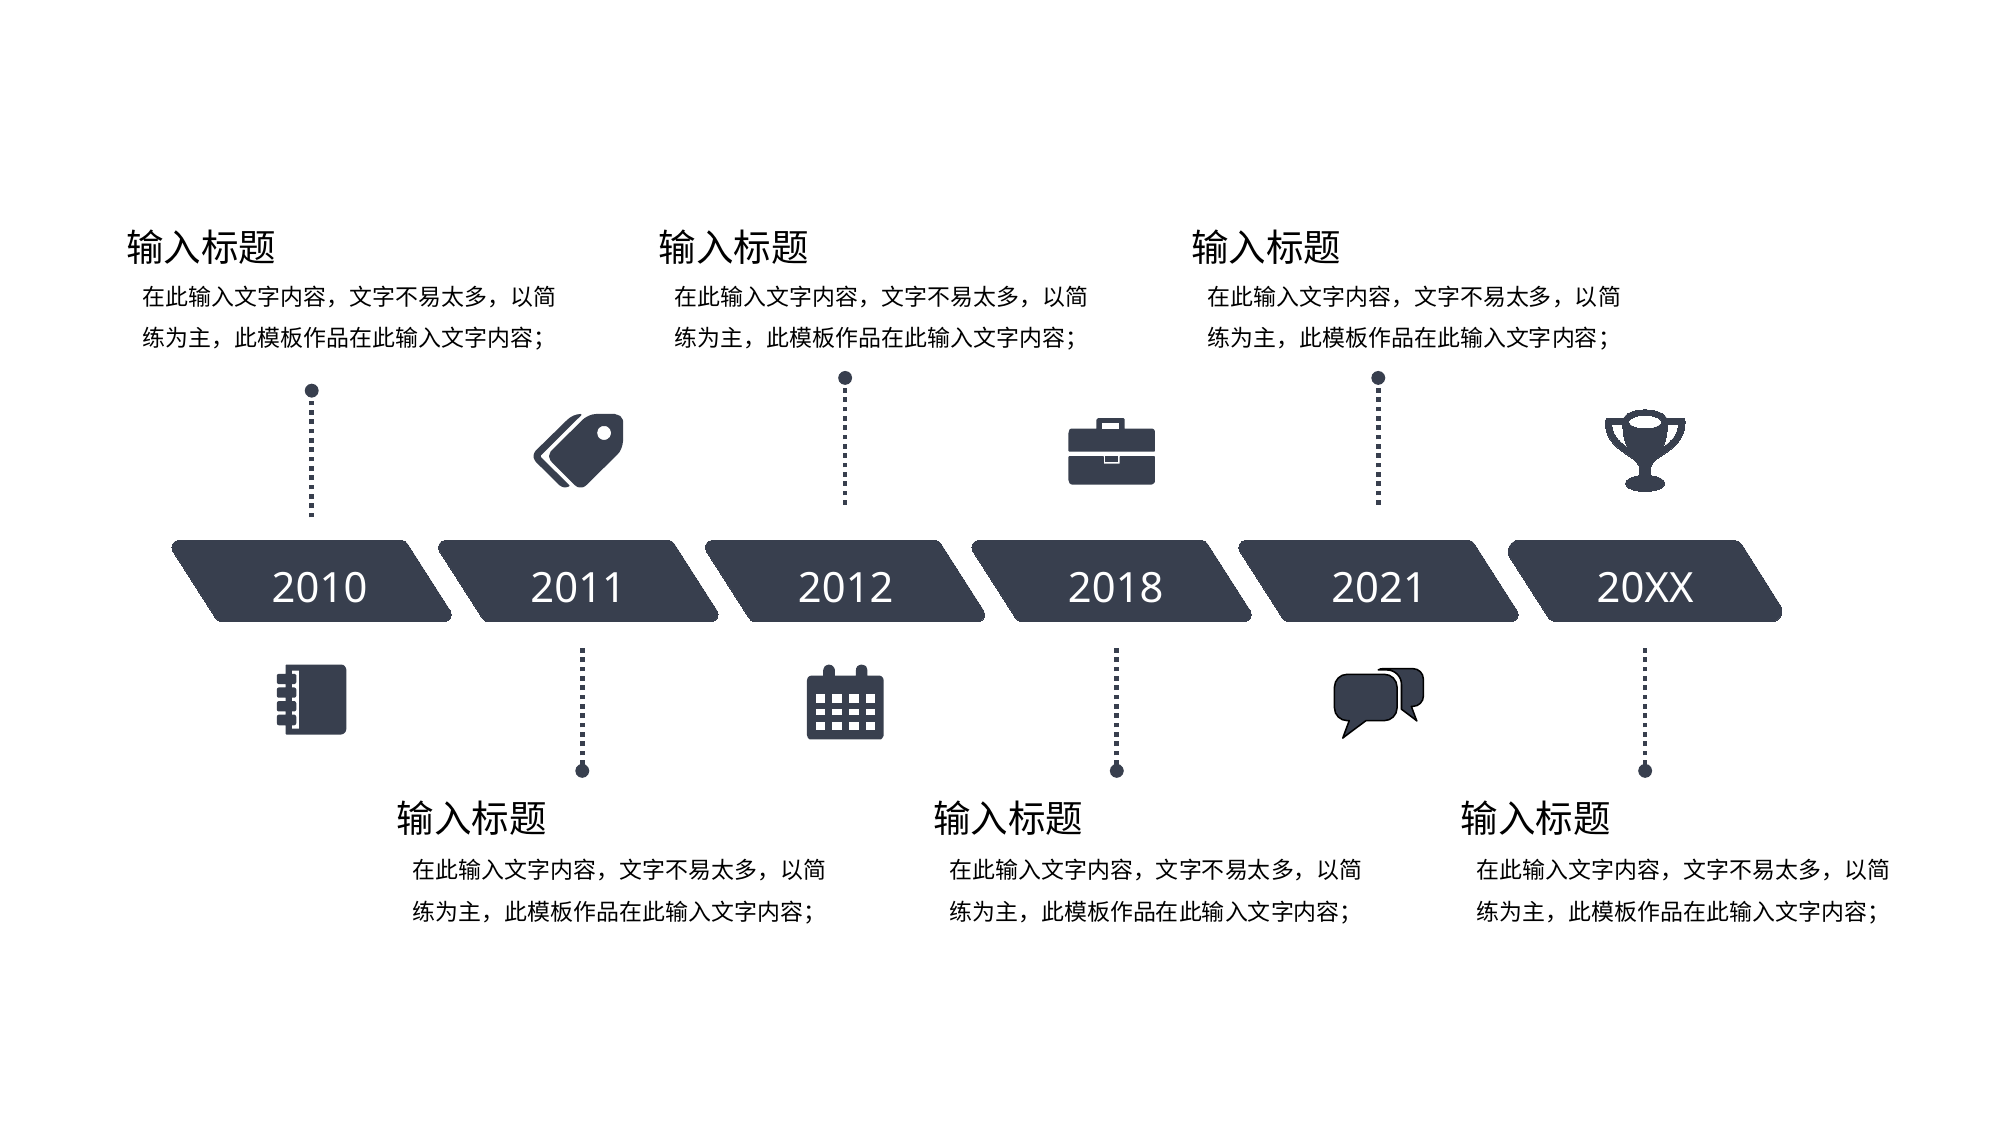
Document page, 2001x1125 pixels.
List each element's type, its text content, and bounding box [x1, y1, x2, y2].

text_box [971, 540, 1252, 622]
text_box 2012 [783, 553, 909, 619]
text_box 2011 [515, 553, 642, 619]
text_box 2010 [256, 553, 383, 619]
text_box 20XX [1581, 553, 1709, 619]
text_box 输入标题 [111, 216, 292, 277]
text_box 在此输入文字内容，文字不易太多，以简练为主，此模板作品在此输入文字内容； [127, 261, 585, 359]
text_box 在此输入文字内容，文字不易太多，以简练为主，此模板作品在此输入文字内容； [1462, 834, 1919, 932]
text_box [534, 414, 581, 487]
text_box 在此输入文字内容，文字不易太多，以简练为主，此模板作品在此输入文字内容； [934, 834, 1391, 932]
text_box [171, 540, 452, 622]
text_box 在此输入文字内容，文字不易太多，以简练为主，此模板作品在此输入文字内容； [659, 261, 1117, 359]
text_box [438, 540, 719, 622]
text_box [1238, 540, 1519, 622]
text_box [1508, 540, 1782, 622]
text_box 输入标题 [1176, 216, 1357, 277]
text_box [1069, 418, 1155, 484]
text_box 2021 [1316, 553, 1443, 619]
text_box 输入标题 [643, 216, 824, 277]
text_box [807, 665, 883, 739]
text_box [705, 540, 985, 622]
text_box 输入标题 [1446, 787, 1626, 848]
text_box [1605, 409, 1686, 492]
text_box [549, 414, 623, 487]
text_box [1334, 668, 1424, 739]
text_box 输入标题 [382, 787, 562, 848]
text_box 2018 [1053, 553, 1179, 619]
text_box [277, 665, 346, 734]
text_box 输入标题 [918, 787, 1098, 848]
text_box 在此输入文字内容，文字不易太多，以简练为主，此模板作品在此输入文字内容； [398, 834, 855, 932]
text_box 在此输入文字内容，文字不易太多，以简练为主，此模板作品在此输入文字内容； [1192, 261, 1649, 359]
